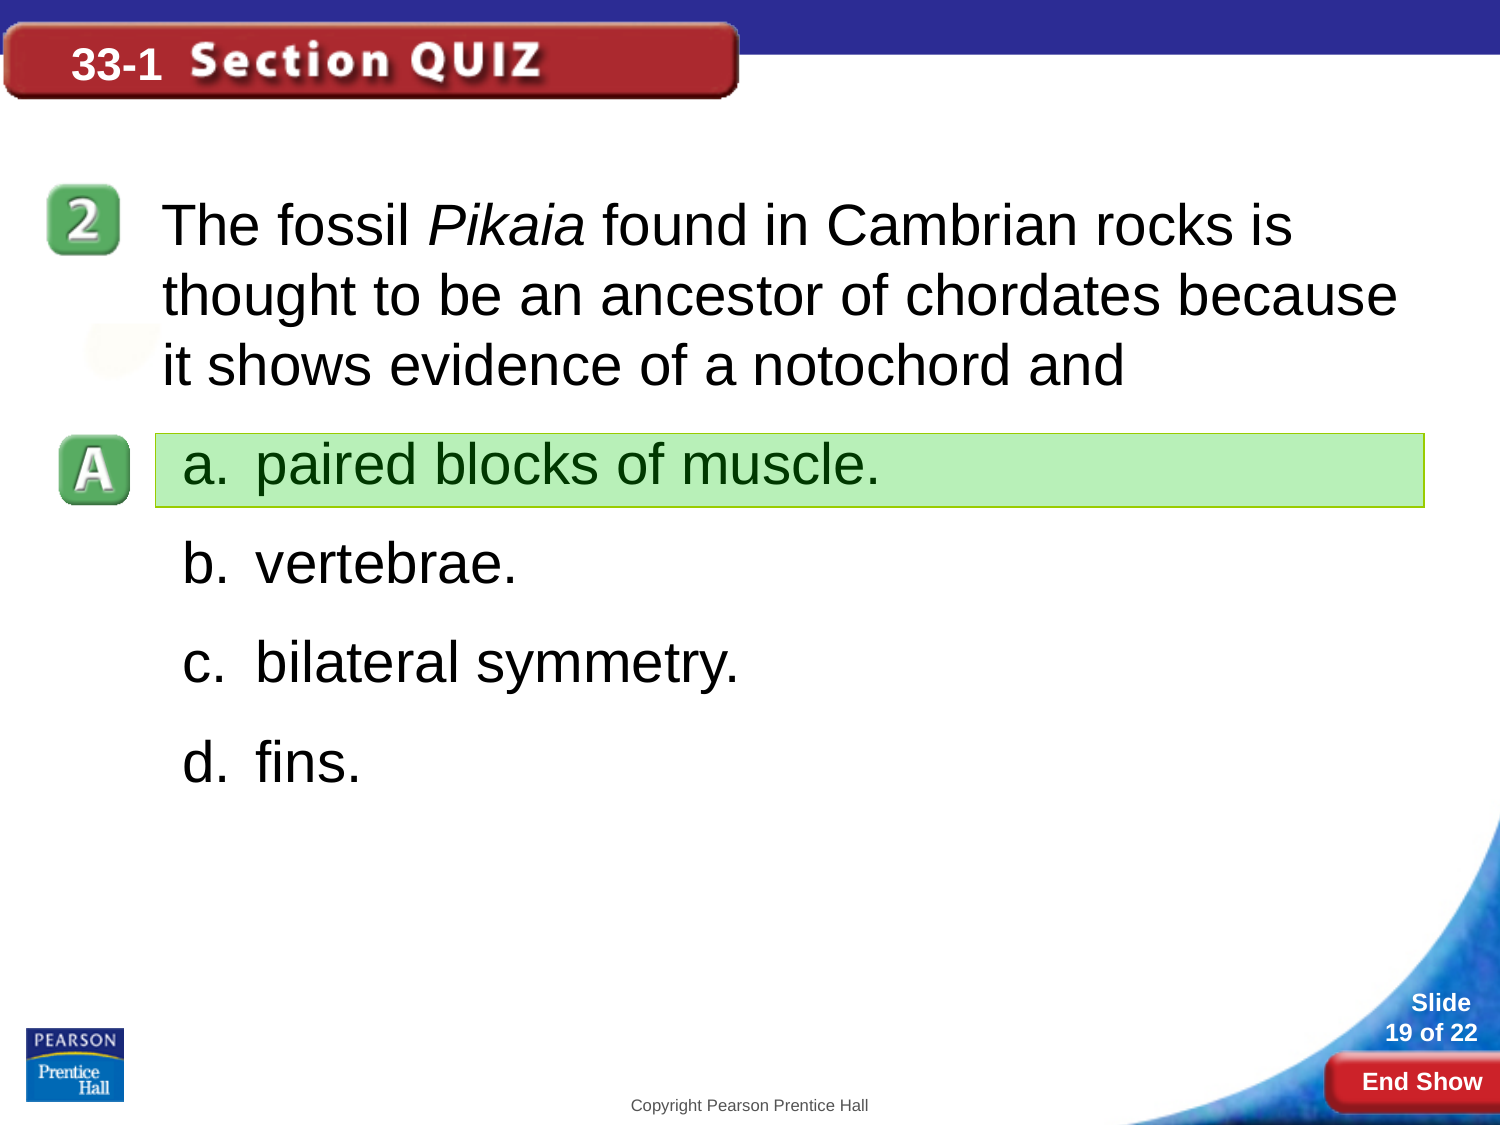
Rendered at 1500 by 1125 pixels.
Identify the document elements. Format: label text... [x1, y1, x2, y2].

footer Copyright Pearson Prentice Hall [512, 1087, 988, 1113]
list The fossil Pikaia found in Cambrian rocks is thought to be an ancestor of chordates because it shows evidence of a notochord and paired blocks of muscle. vertebrae. bilateral symmetry. fins. [44, 179, 1440, 888]
picture [49, 427, 146, 514]
text_box [155, 433, 1424, 508]
picture [38, 178, 136, 264]
picture [0, 0, 1500, 1125]
title 33-1 [2, 26, 179, 98]
